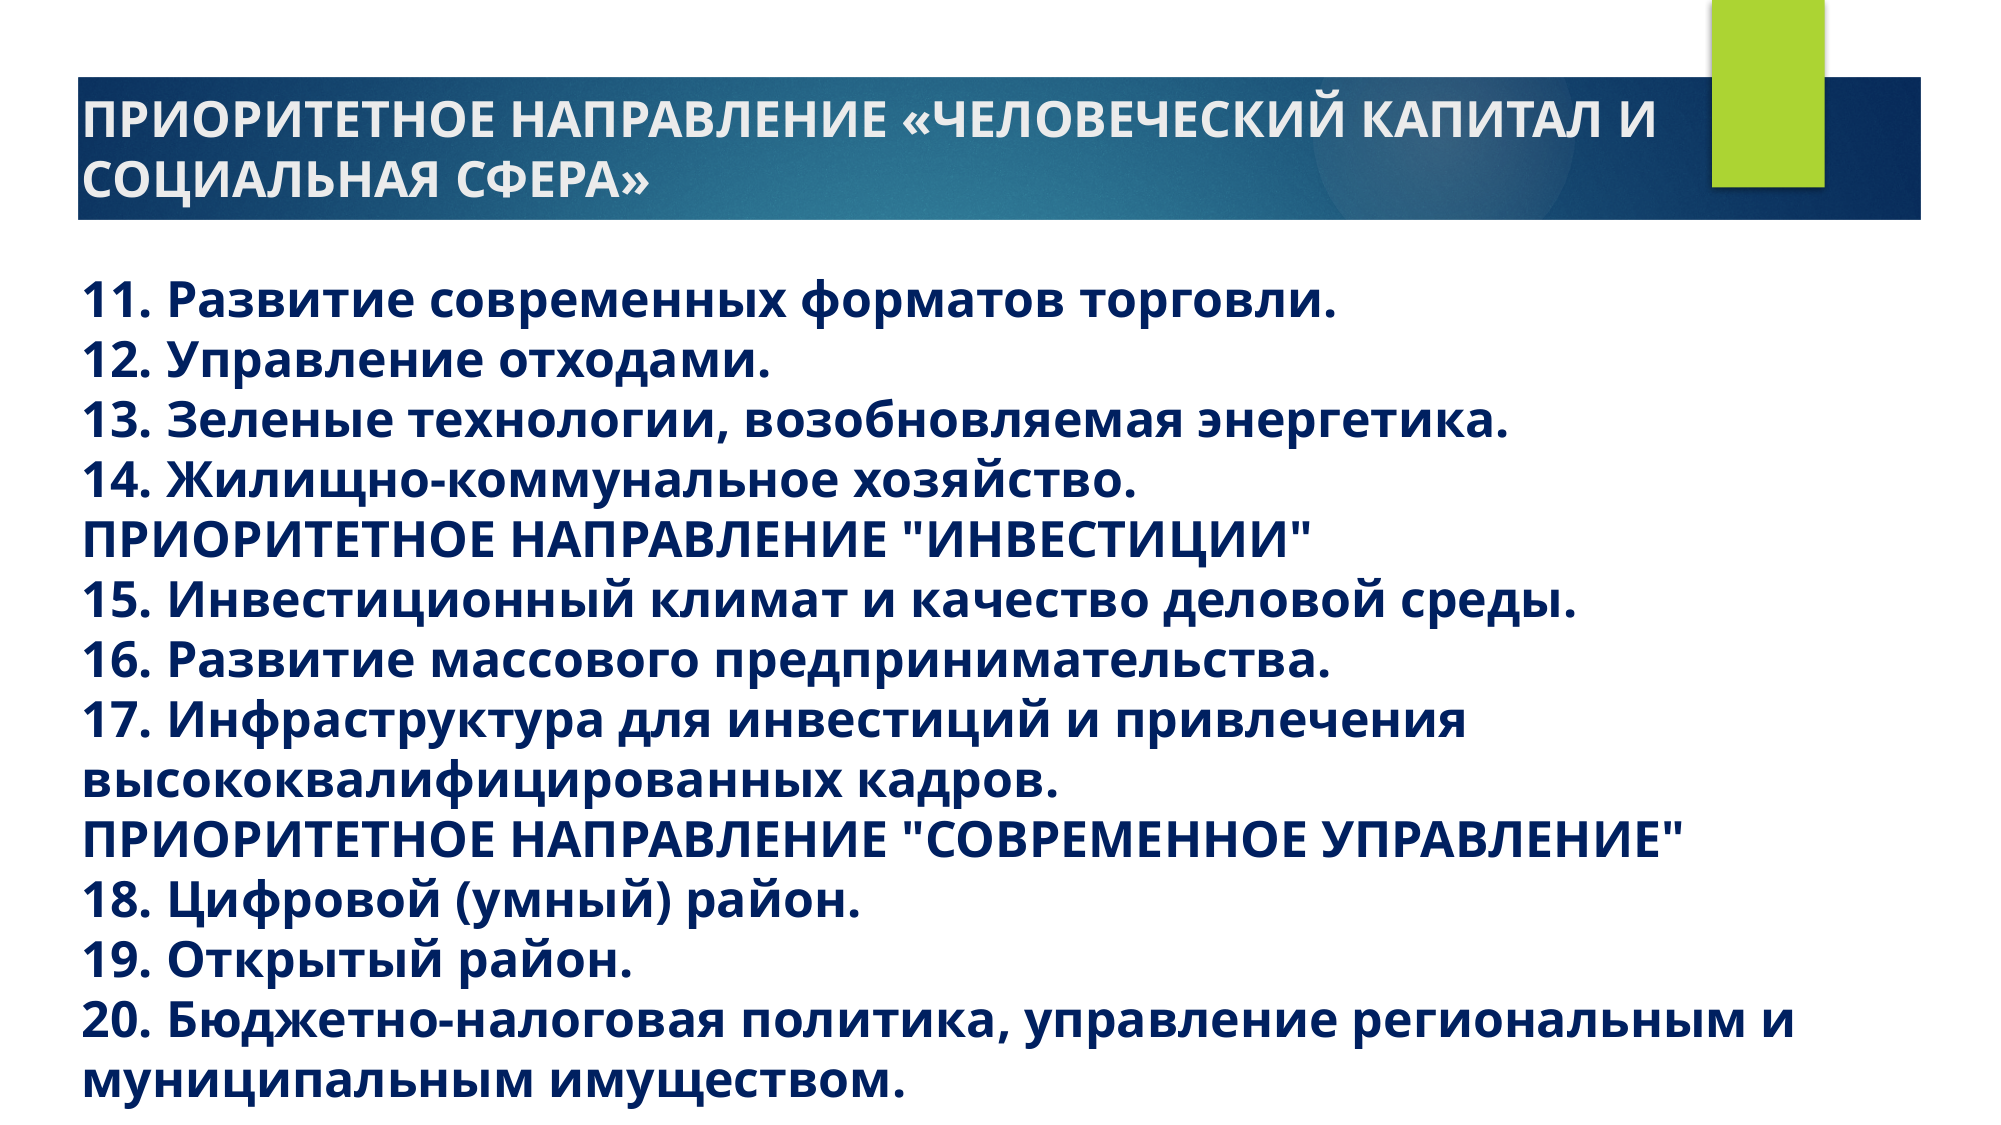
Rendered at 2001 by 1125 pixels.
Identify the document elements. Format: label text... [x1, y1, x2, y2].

title Приоритетное направление «Человеческий капитал и социальная сфера» 11. Развитие современных форматов торговли. 12. Управление отходами. 13. Зеленые технологии, возобновляемая энергетика. 14. Жилищно-коммунальное хозяйство. Приоритетное направление "Инвестиции" 15. Инвестиционный климат и качество деловой среды. 16. Развитие массового предпринимательства. 17. Инфраструктура для инвестиций и привлечения высококвалифицированных кадров. Приоритетное направление "Современное управление" 18. Цифровой (умный) район. 19. Открытый район. 20. Бюджетно-налоговая политика, управление региональным и муниципальным имуществом. [66, 219, 1969, 1035]
